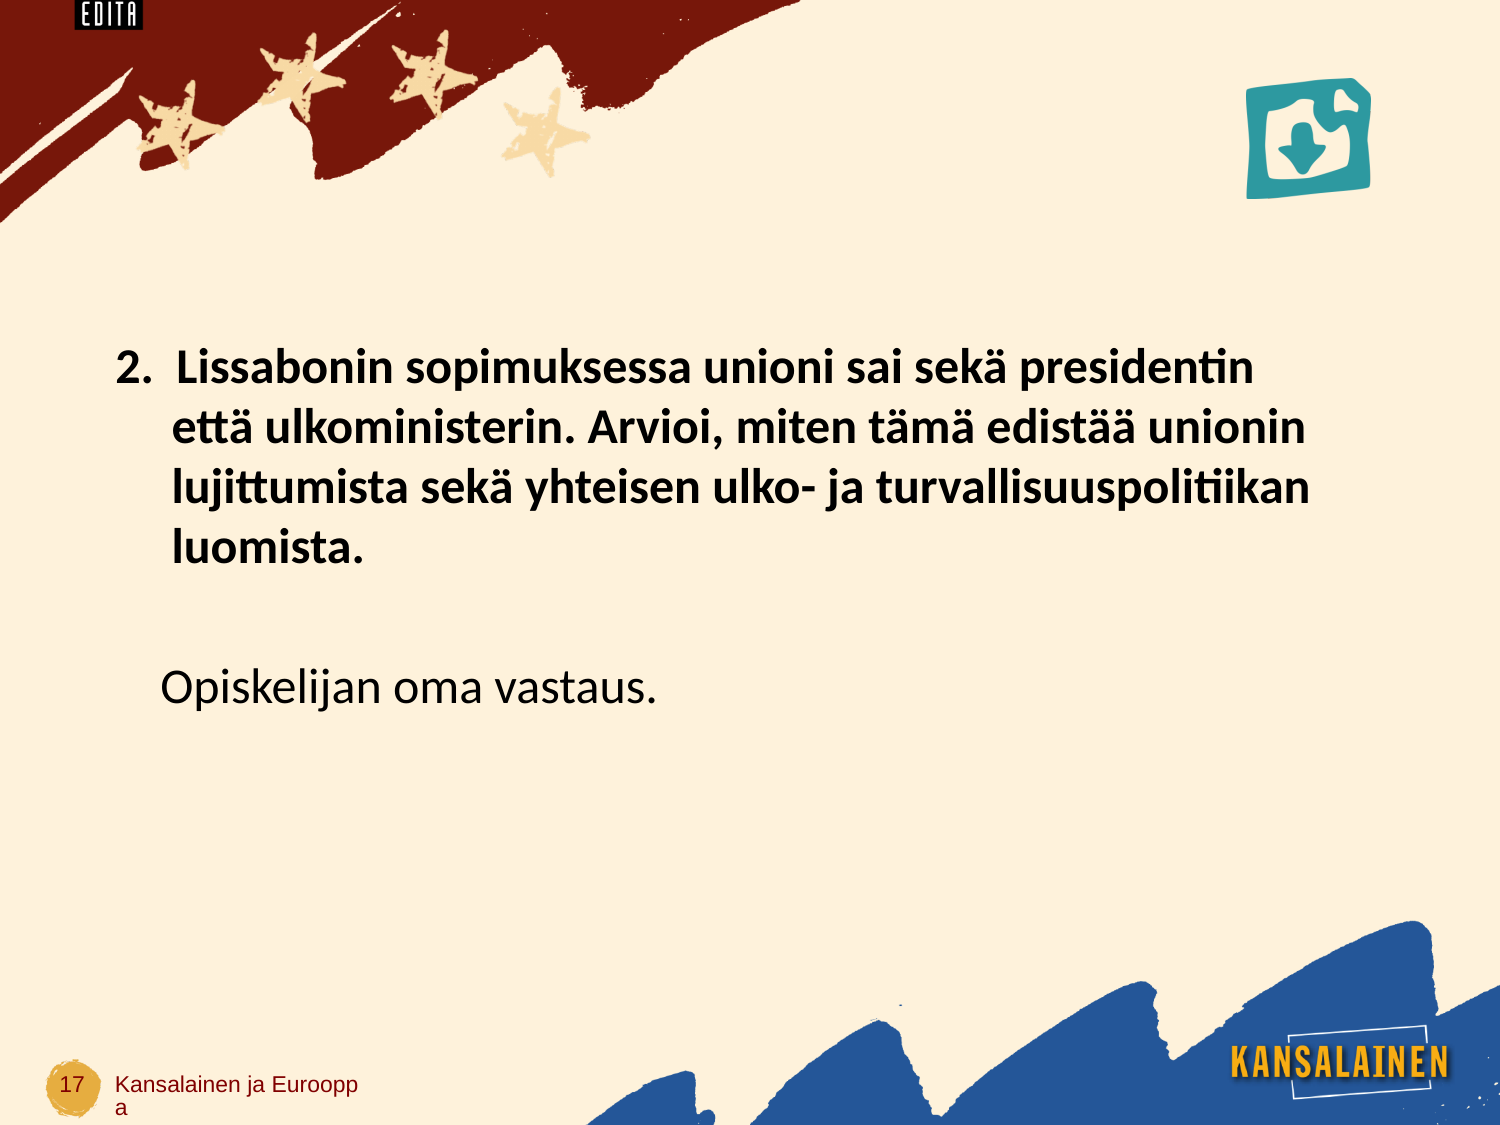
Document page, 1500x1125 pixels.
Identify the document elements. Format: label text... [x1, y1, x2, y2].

footer Kansalainen ja Eurooppa [99, 1062, 376, 1125]
slide_number 17 [37, 1062, 99, 1125]
picture [0, 0, 1500, 1125]
list 2. Lissabonin sopimuksessa unioni sai sekä presidentin että ulkoministerin. Arvioi, miten tämä edistää unionin lujittumista sekä yhteisen ulko- ja turvallisuuspolitiikan luomista. Opiskelijan oma vastaus. [100, 326, 1351, 1088]
